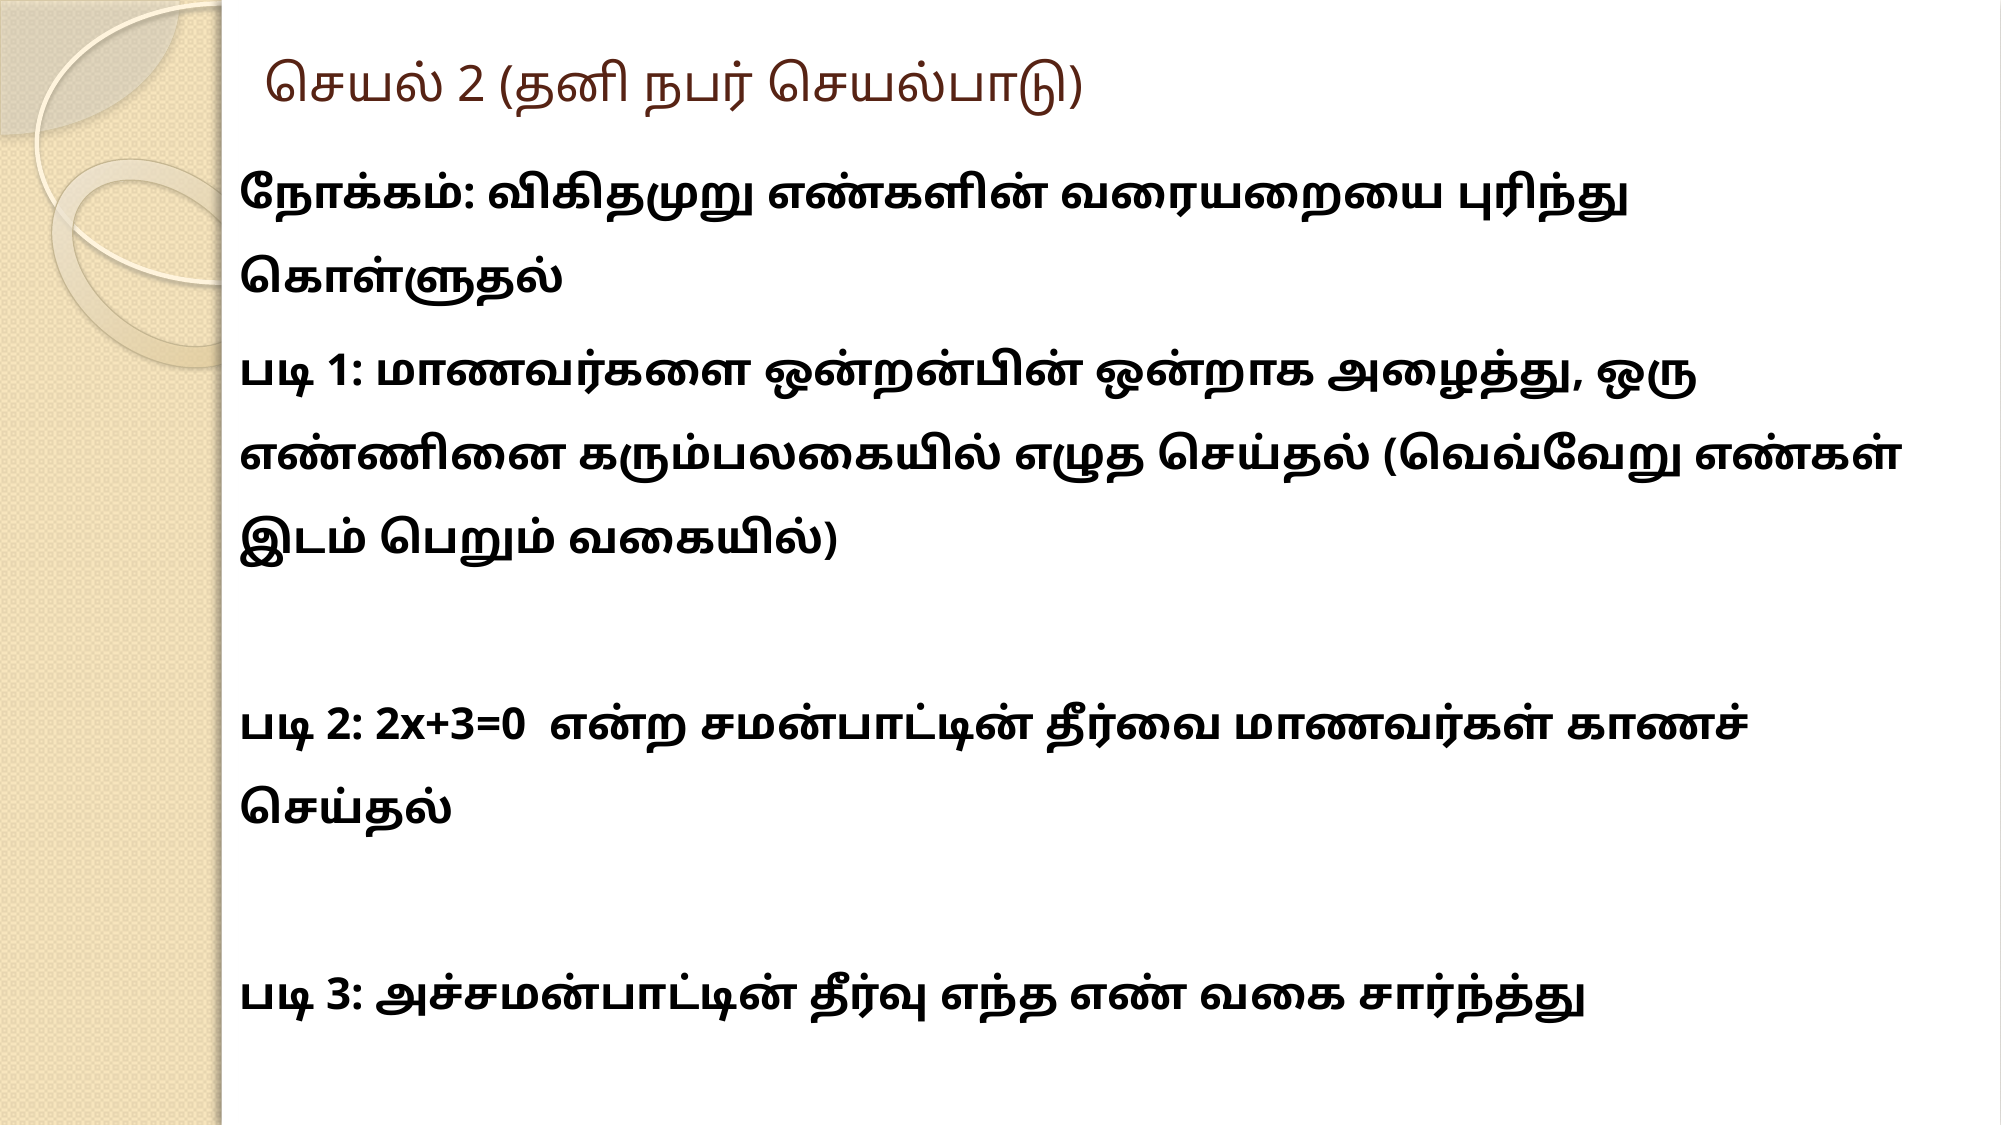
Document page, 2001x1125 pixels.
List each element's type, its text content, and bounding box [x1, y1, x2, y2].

list நோக்கம்: விகிதமுறு எண்களின் வரையறையை புரிந்து கொள்ளுதல் படி 1: மாணவர்களை ஒன்றன்பின் ஒன்றாக அழைத்து, ஒரு எண்ணினை கரும்பலகையில் எழுத செய்தல் (வெவ்வேறு எண்கள் இடம் பெறும் வகையில்) படி 2: 2x+3=0 என்ற சமன்பாட்டின் தீர்வை மாணவர்கள் காணச் செய்தல் படி 3: அச்சமன்பாட்டின் தீர்வு எந்த எண் வகை சார்ந்த்து [225, 125, 1963, 1038]
title செயல் 2 (தனி நபர் செயல்பாடு) [249, 37, 1863, 125]
